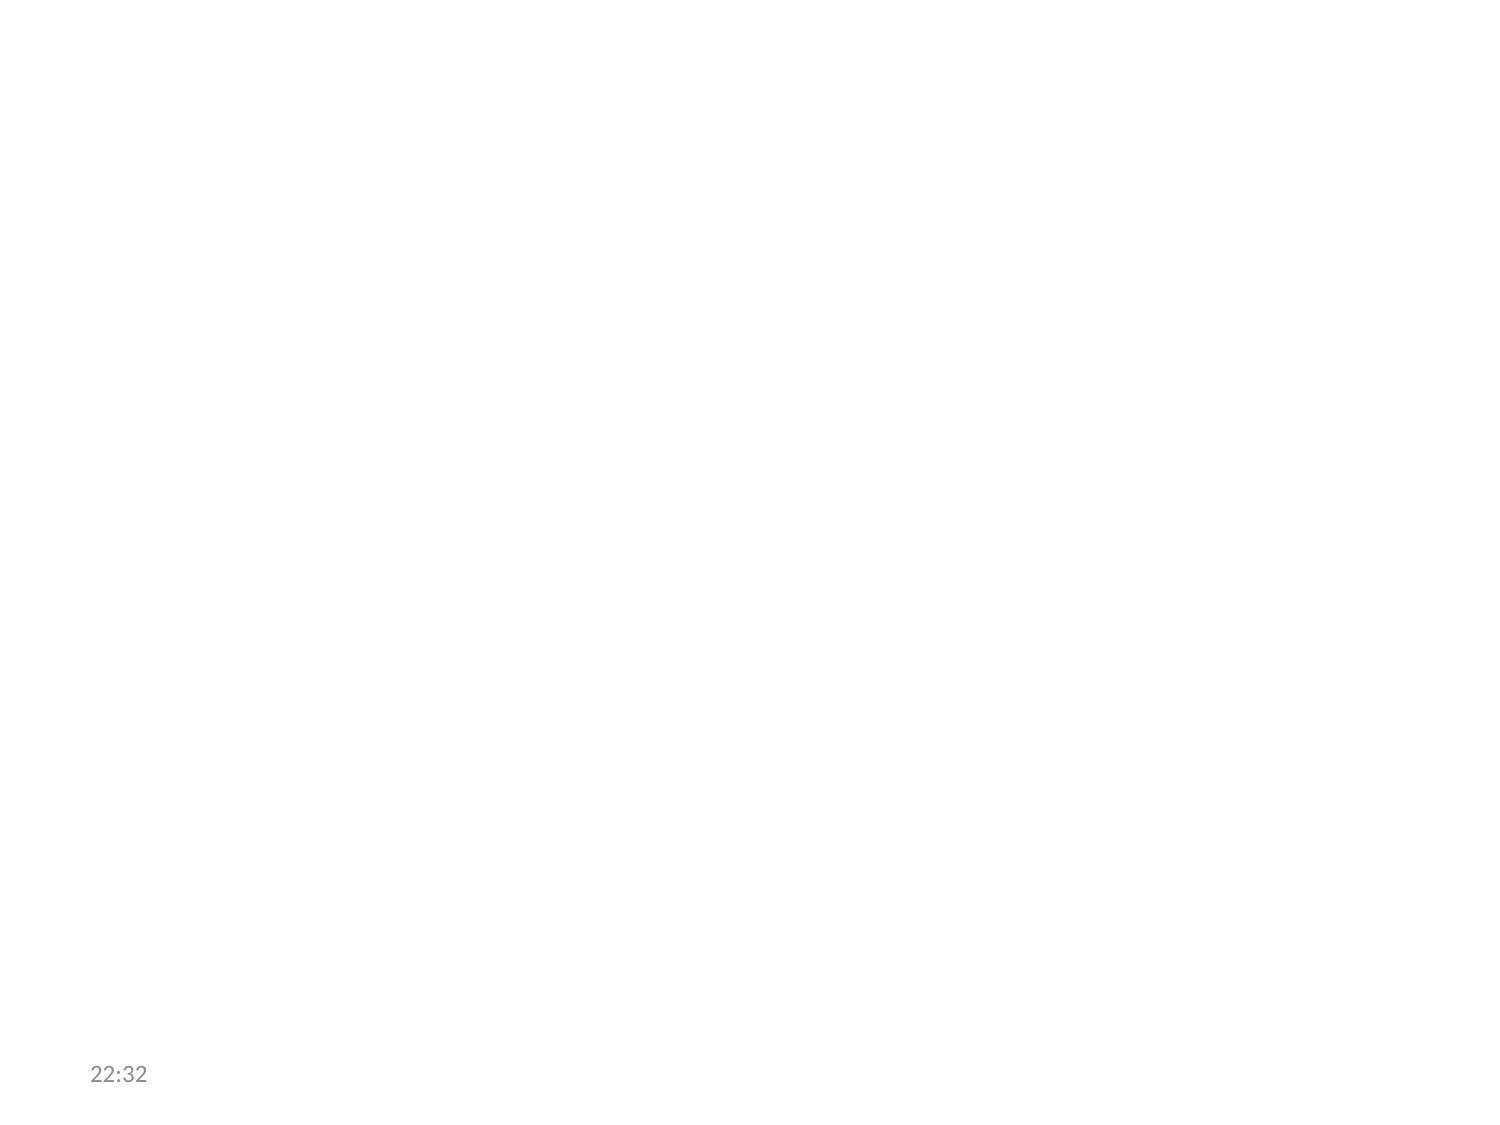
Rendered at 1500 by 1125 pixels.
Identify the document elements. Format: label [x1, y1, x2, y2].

slide_number [75, 1042, 425, 1103]
